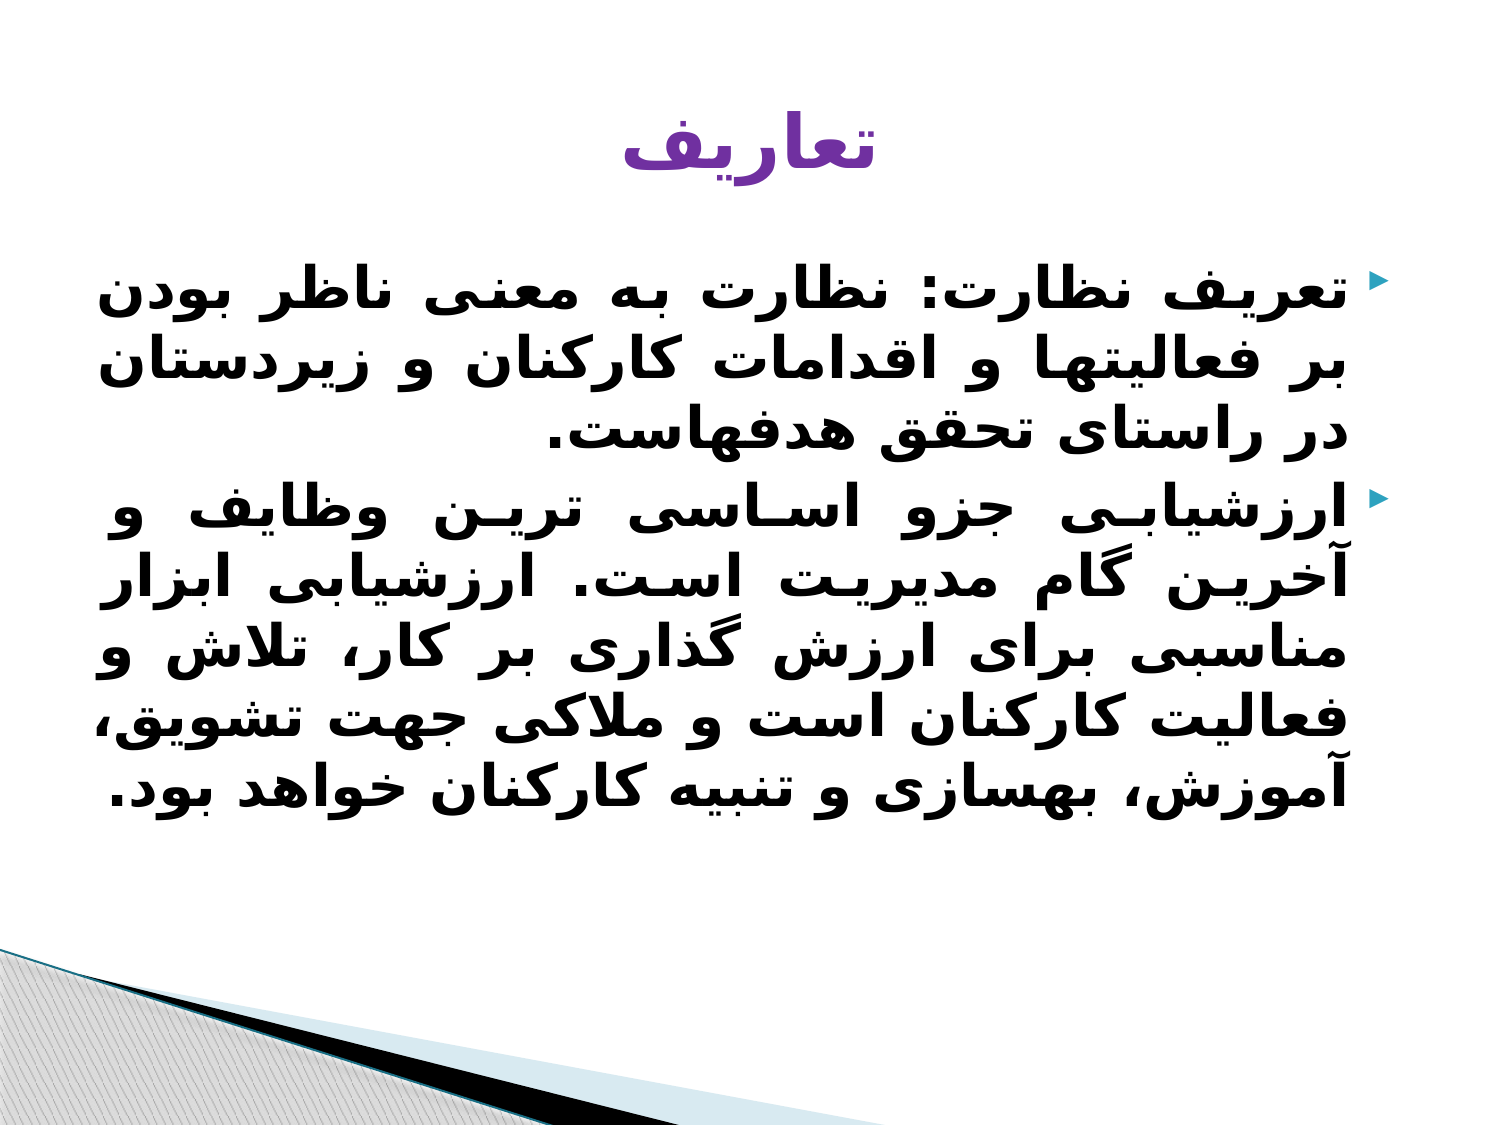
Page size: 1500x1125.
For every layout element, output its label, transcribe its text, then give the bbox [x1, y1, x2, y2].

list تعریف نظارت: نظارت به معنی ناظر بودن بر فعالیتها و اقدامات کارکنان و زیردستان در راستای تحقق هدفهاست. ارزشیابی جزو اساسی ترین وظایف و آخرین گام مدیریت است. ارزشیابی ابزار مناسبی برای ارزش گذاری بر کار، تلاش و فعالیت کارکنان است و ملاکی جهت تشویق، آموزش، بهسازی و تنبیه کارکنان خواهد بود. [75, 243, 1425, 986]
title تعاریف [75, 45, 1425, 233]
